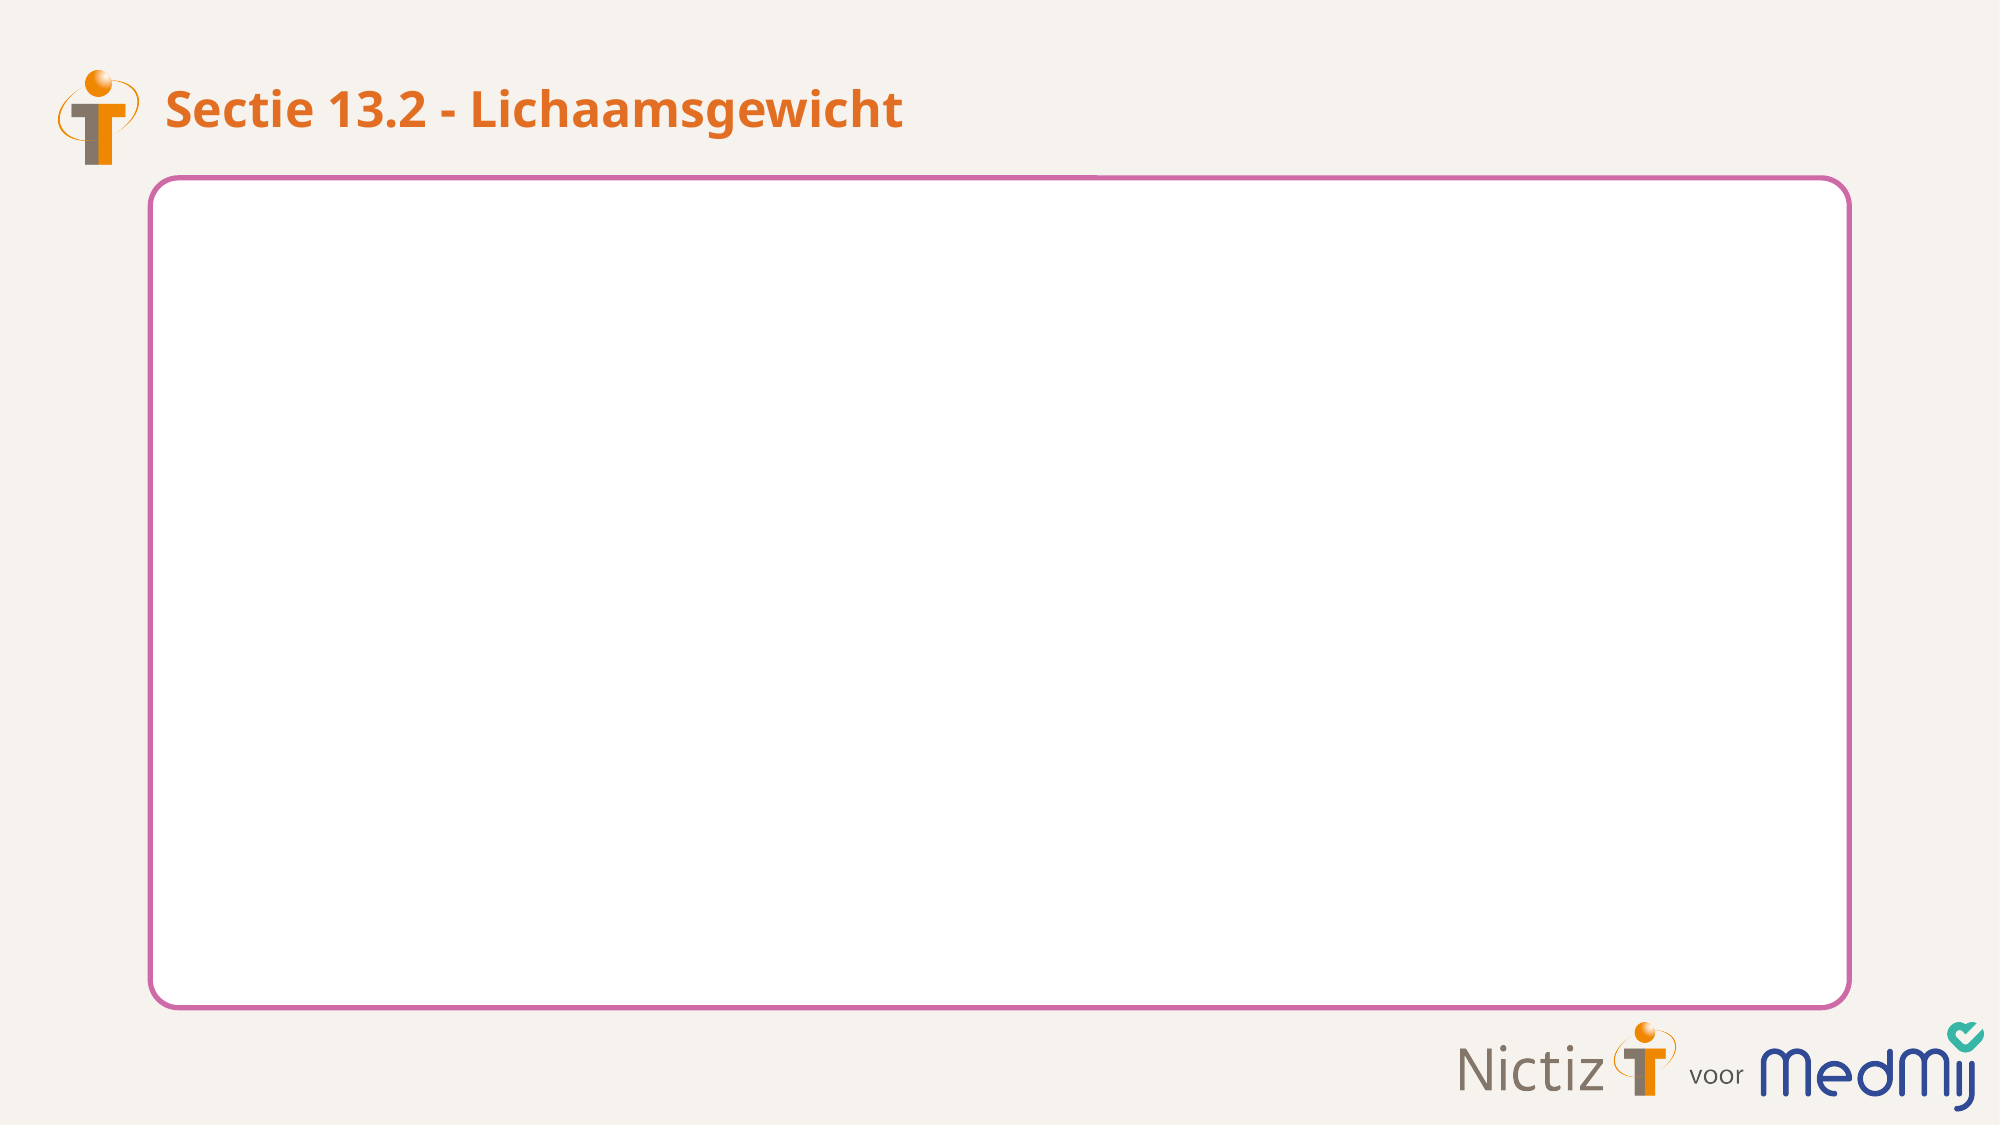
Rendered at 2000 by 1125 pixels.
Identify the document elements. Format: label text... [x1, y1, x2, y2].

picture [50, 66, 151, 187]
title Sectie 13.2 - Lichaamsgewicht [150, 76, 1850, 165]
picture [1457, 1019, 1988, 1113]
